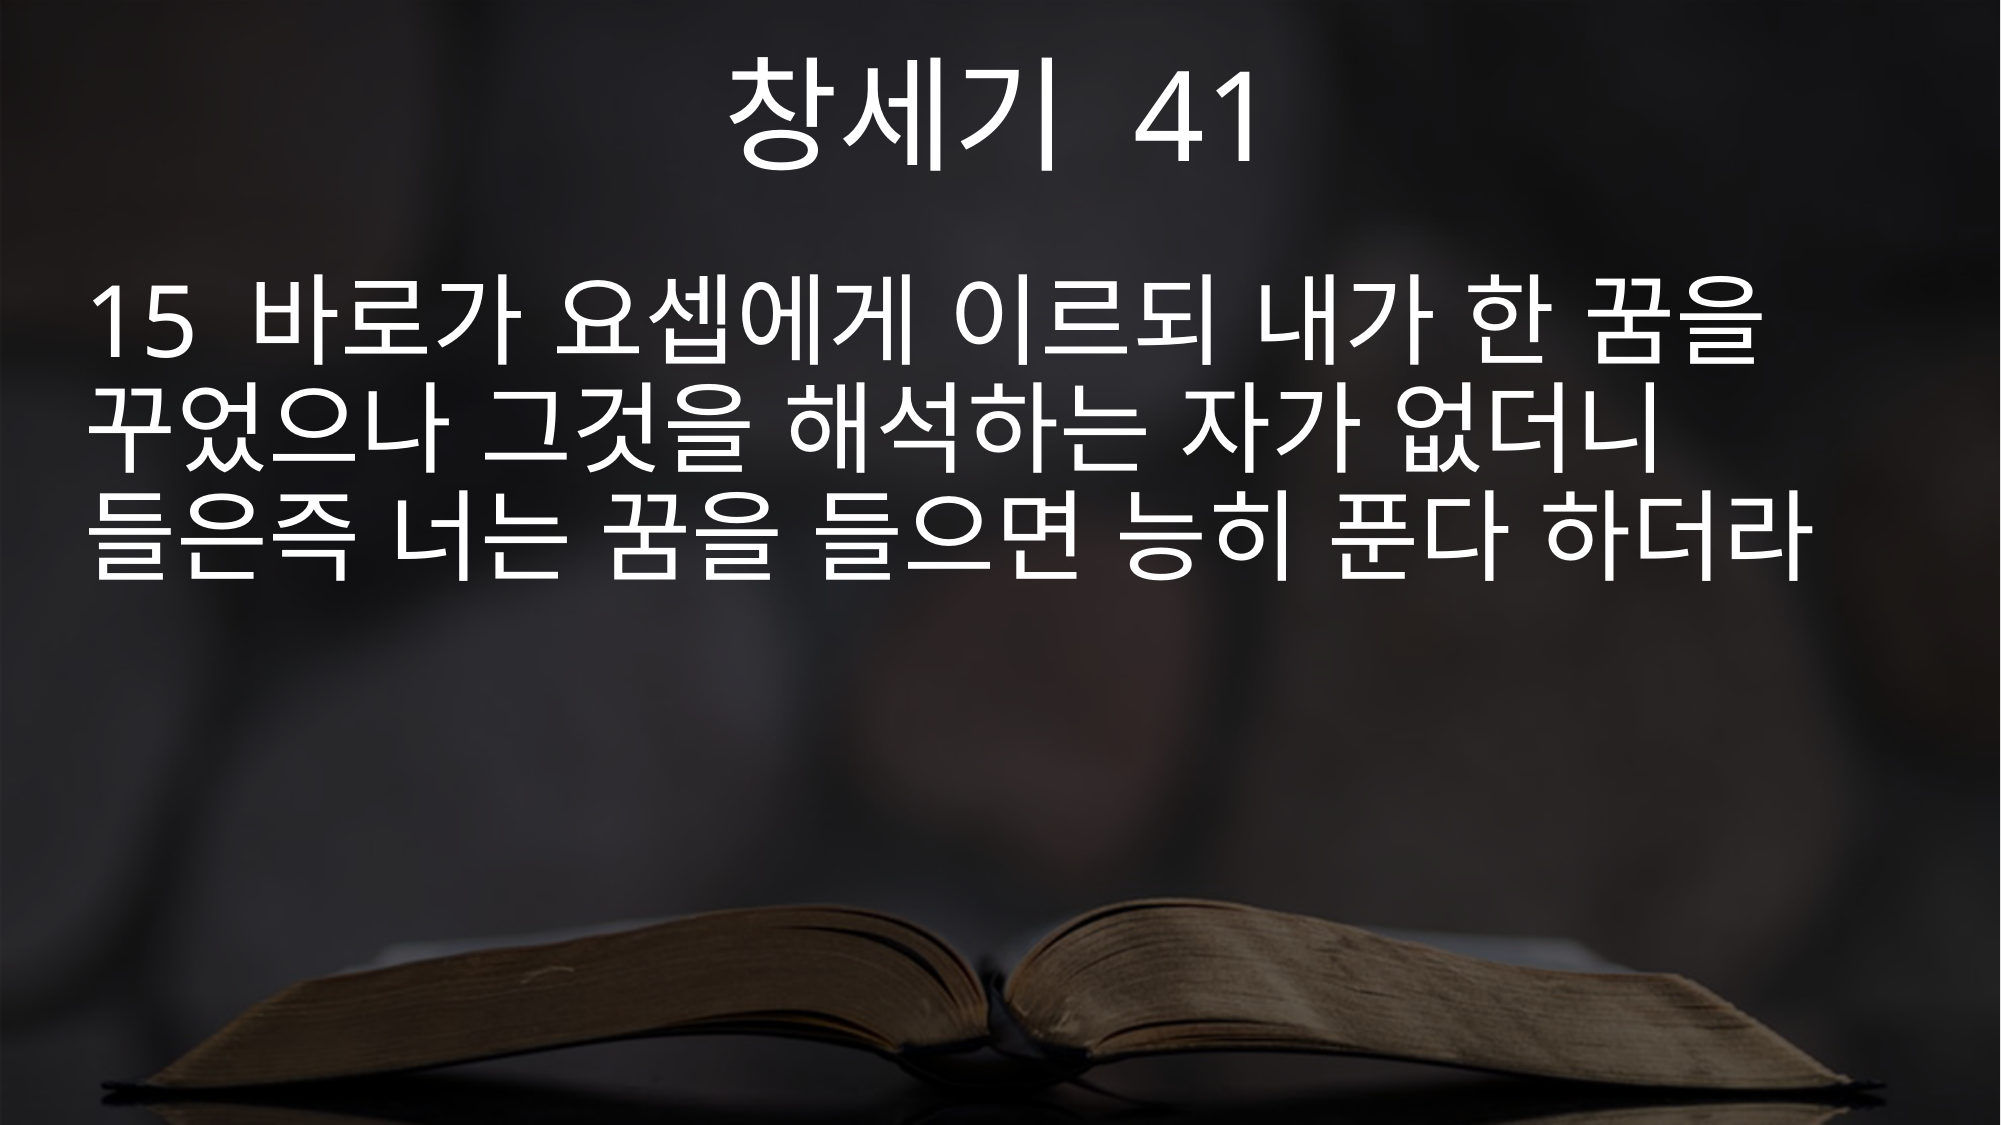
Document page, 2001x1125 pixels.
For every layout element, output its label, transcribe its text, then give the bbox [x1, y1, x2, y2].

picture [0, 0, 2001, 1125]
footer 창세기 41 [0, 32, 2000, 192]
list 15 바로가 요셉에게 이르되 내가 한 꿈을 꾸었으나 그것을 해석하는 자가 없더니 들은즉 너는 꿈을 들으면 능히 푼다 하더라 [69, 263, 1953, 423]
